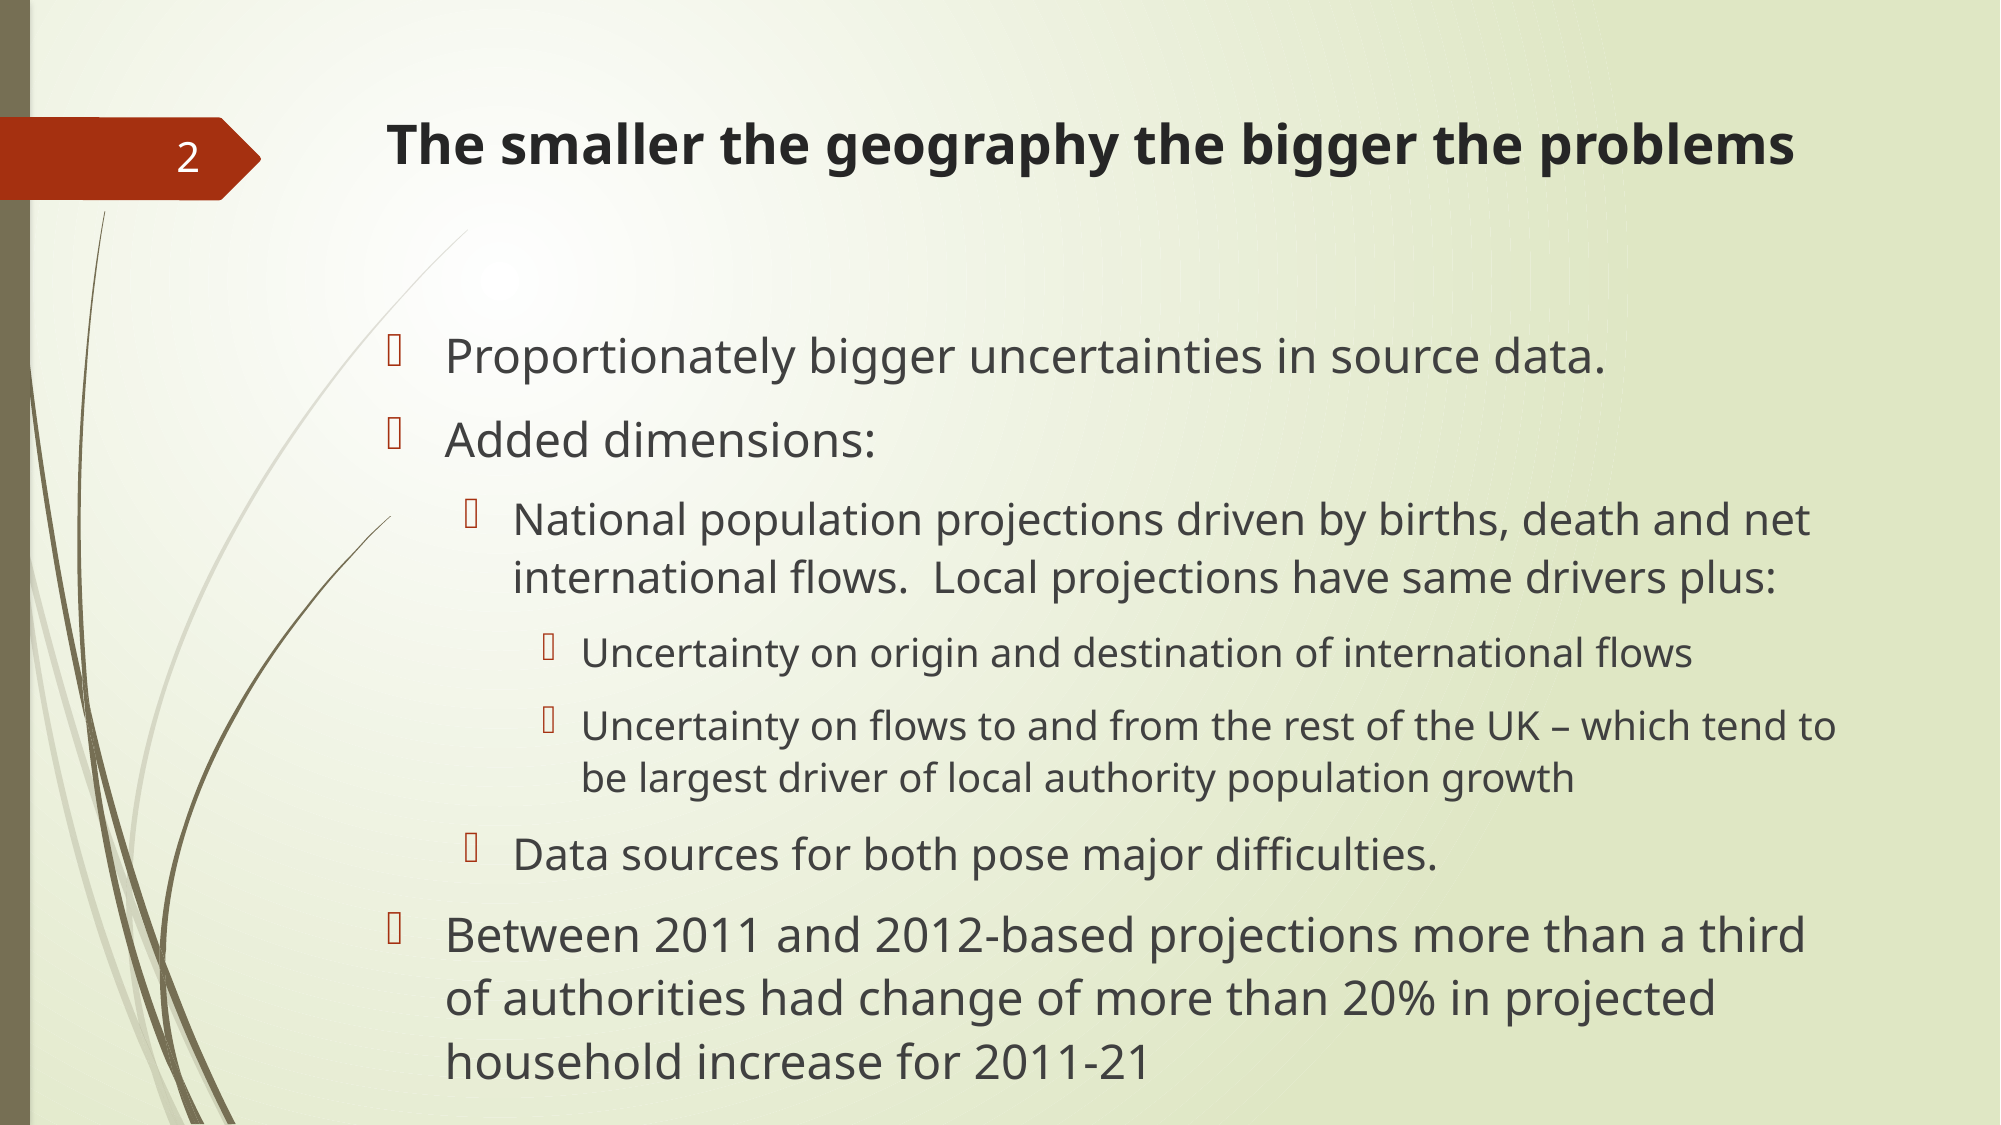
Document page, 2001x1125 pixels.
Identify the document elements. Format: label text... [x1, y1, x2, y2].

list Proportionately bigger uncertainties in source data. Added dimensions: National population projections driven by births, death and net international flows. Local projections have same drivers plus: Uncertainty on origin and destination of international flows Uncertainty on flows to and from the rest of the UK – which tend to be largest driver of local authority population growth Data sources for both pose major difficulties. Between 2011 and 2012-based projections more than a third of authorities had change of more than 20% in projected household increase for 2011-21 [371, 312, 1880, 1111]
slide_number 2 [87, 129, 216, 190]
title The smaller the geography the bigger the problems [371, 102, 1880, 237]
